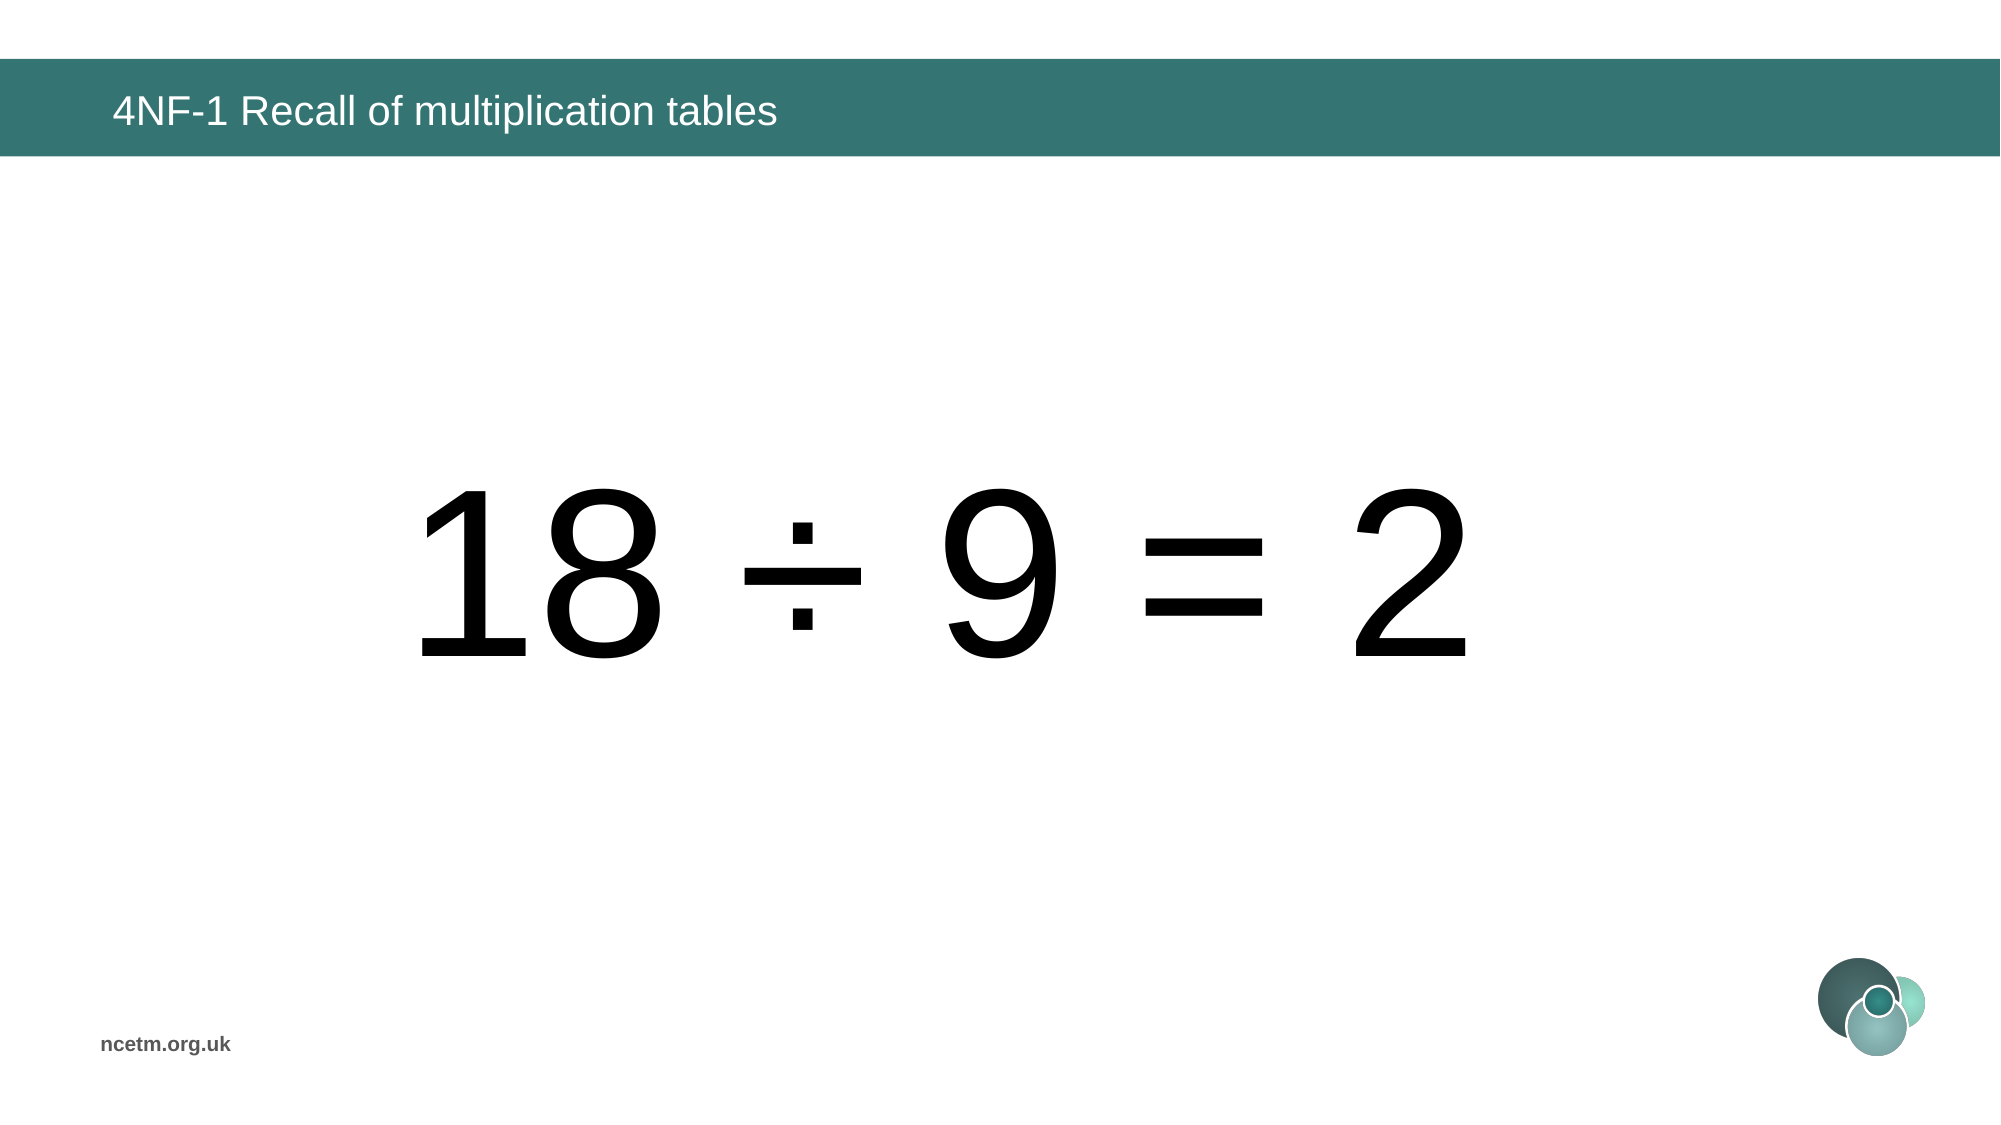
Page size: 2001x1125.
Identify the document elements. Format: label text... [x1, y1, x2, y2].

title 4NF-1 Recall of multiplication tables [97, 76, 1945, 147]
text_box 2 [1330, 409, 1494, 712]
picture [1818, 958, 1925, 1056]
text_box 18 ÷ 9 = [389, 409, 1330, 712]
